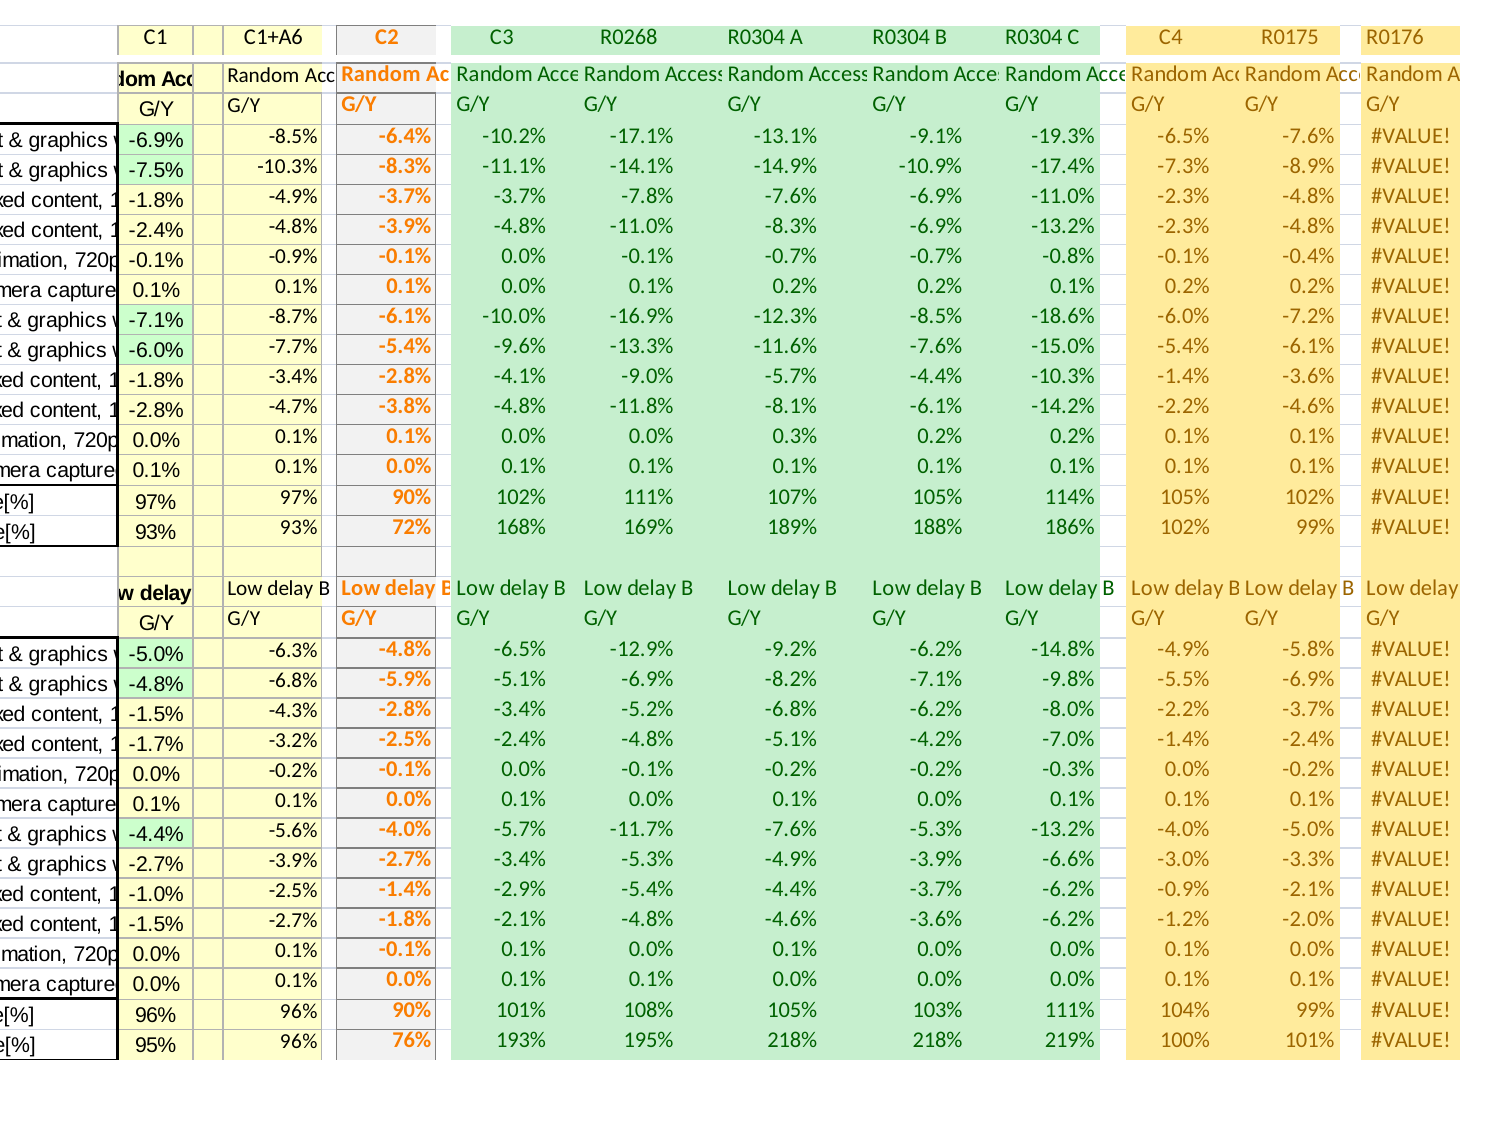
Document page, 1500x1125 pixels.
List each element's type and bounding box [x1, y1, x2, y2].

picture [0, 62, 1462, 1062]
picture [0, 24, 1462, 57]
